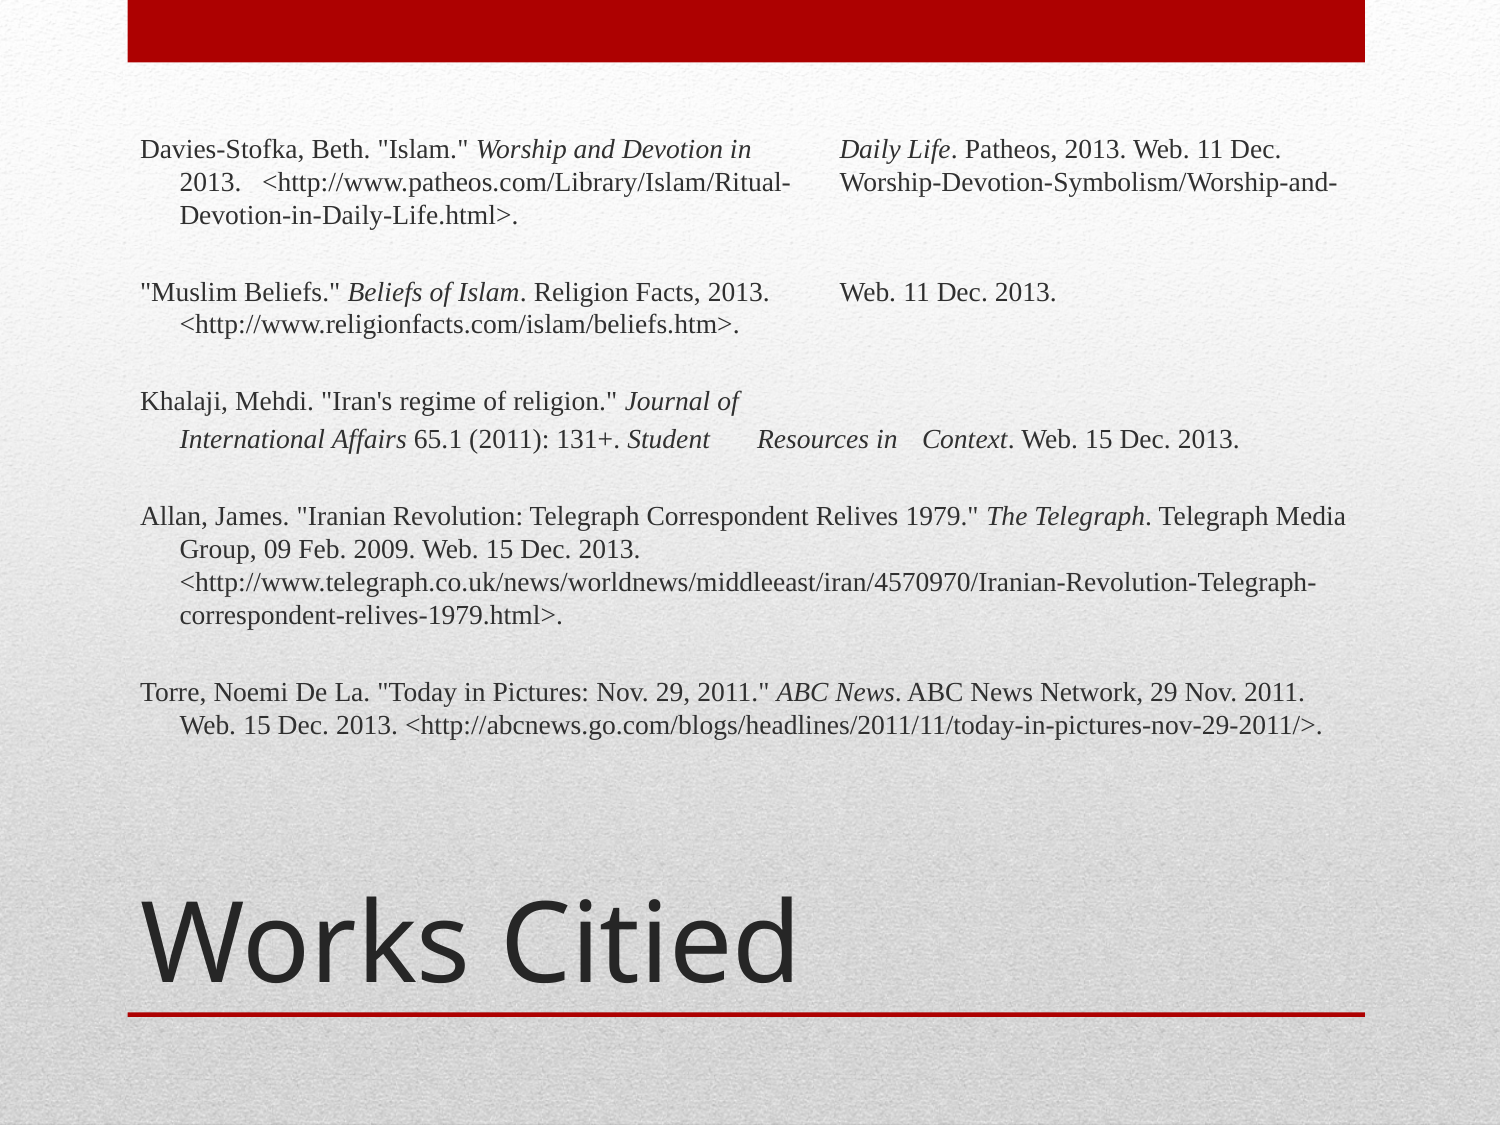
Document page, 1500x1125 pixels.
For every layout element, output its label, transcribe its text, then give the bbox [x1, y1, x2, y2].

title Works Citied [125, 863, 1238, 1013]
list Davies-Stofka, Beth. "Islam." Worship and Devotion in Daily Life. Patheos, 2013. Web. 11 Dec. 2013. <http://www.patheos.com/Library/Islam/Ritual- Worship-Devotion-Symbolism/Worship-and- Devotion-in-Daily-Life.html>. "Muslim Beliefs." Beliefs of Islam. Religion Facts, 2013. Web. 11 Dec. 2013. <http://www.religionfacts.com/islam/beliefs.htm>. Khalaji, Mehdi. "Iran's regime of religion." Journal of International Affairs 65.1 (2011): 131+. Student Resources in Context. Web. 15 Dec. 2013. Allan, James. "Iranian Revolution: Telegraph Correspondent Relives 1979." The Telegraph. Telegraph Media Group, 09 Feb. 2009. Web. 15 Dec. 2013. <http://www.telegraph.co.uk/news/worldnews/middleeast/iran/4570970/Iranian-Revolution-Telegraph-correspondent-relives-1979.html>. Torre, Noemi De La. "Today in Pictures: Nov. 29, 2011." ABC News. ABC News Network, 29 Nov. 2011. Web. 15 Dec. 2013. <http://abcnews.go.com/blogs/headlines/2011/11/today-in-pictures-nov-29-2011/>. [125, 112, 1363, 863]
